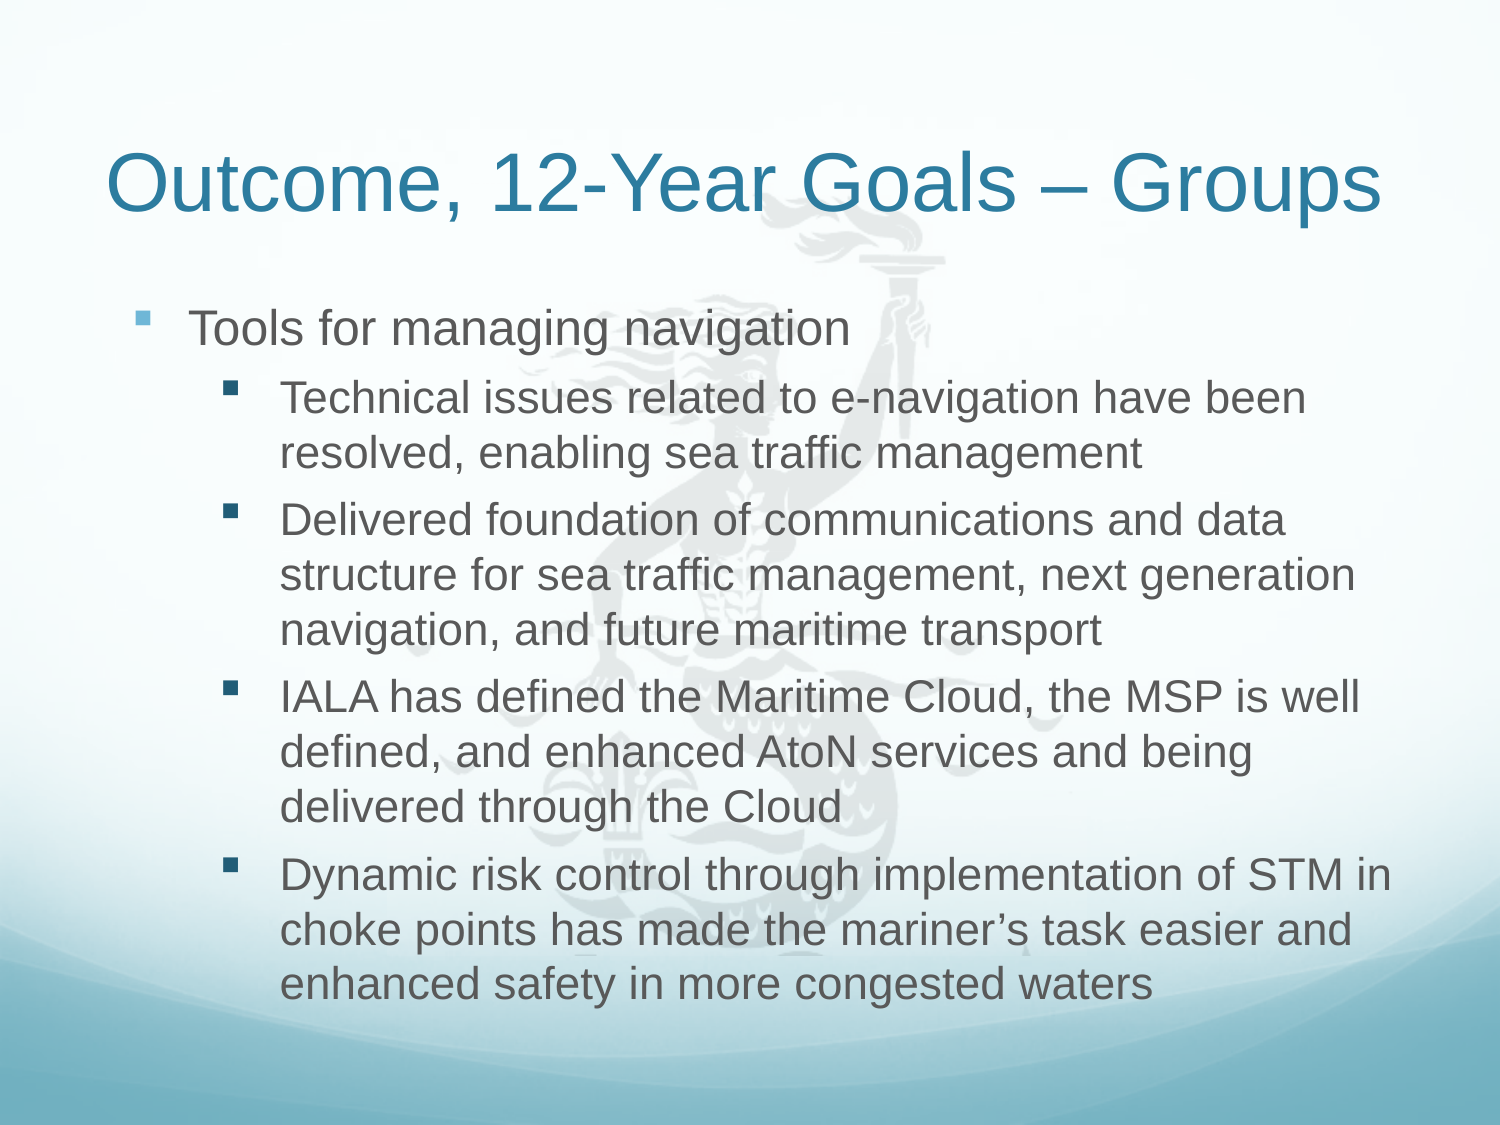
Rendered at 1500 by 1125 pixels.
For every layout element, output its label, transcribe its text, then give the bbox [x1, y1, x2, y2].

list Tools for managing navigation Technical issues related to e-navigation have been resolved, enabling sea traffic management Delivered foundation of communications and data structure for sea traffic management, next generation navigation, and future maritime transport IALA has defined the Maritime Cloud, the MSP is well defined, and enhanced AtoN services and being delivered through the Cloud Dynamic risk control through implementation of STM in choke points has made the mariner’s task easier and enhanced safety in more congested waters [116, 287, 1436, 1085]
title Outcome, 12-Year Goals – Groups [90, 102, 1410, 236]
